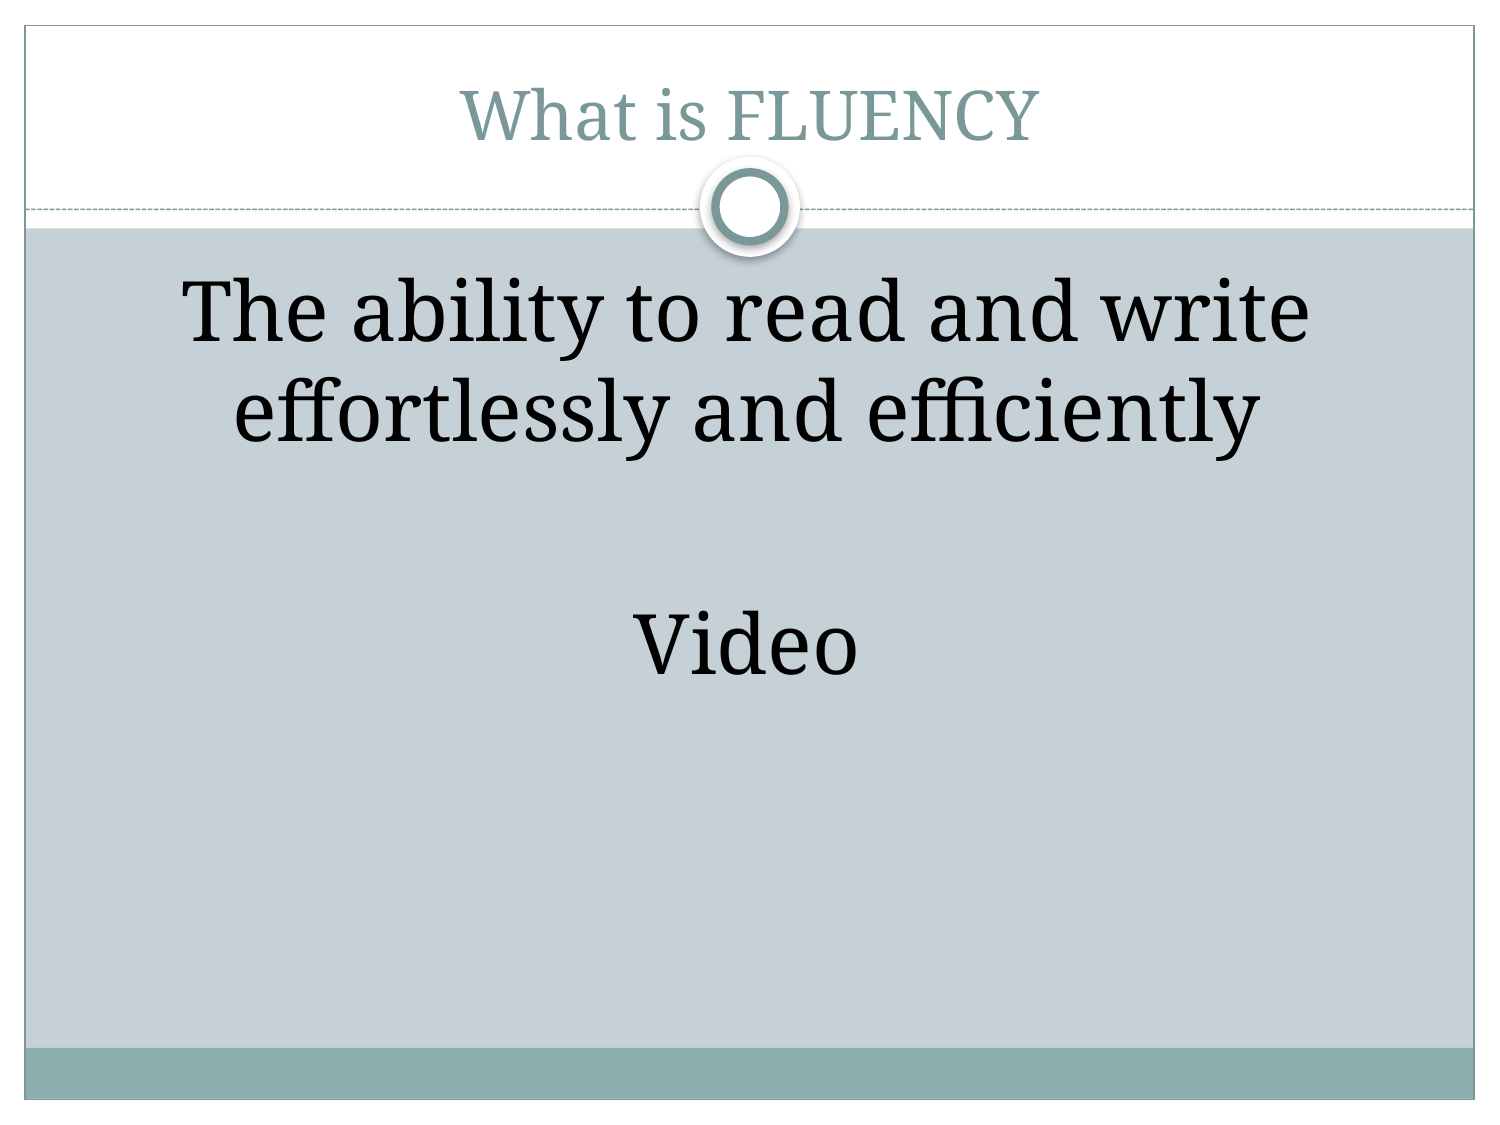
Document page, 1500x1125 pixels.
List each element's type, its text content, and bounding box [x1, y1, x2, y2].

title What is FLUENCY [49, 37, 1450, 162]
list The ability to read and write effortlessly and efficiently Video [49, 250, 1445, 1001]
